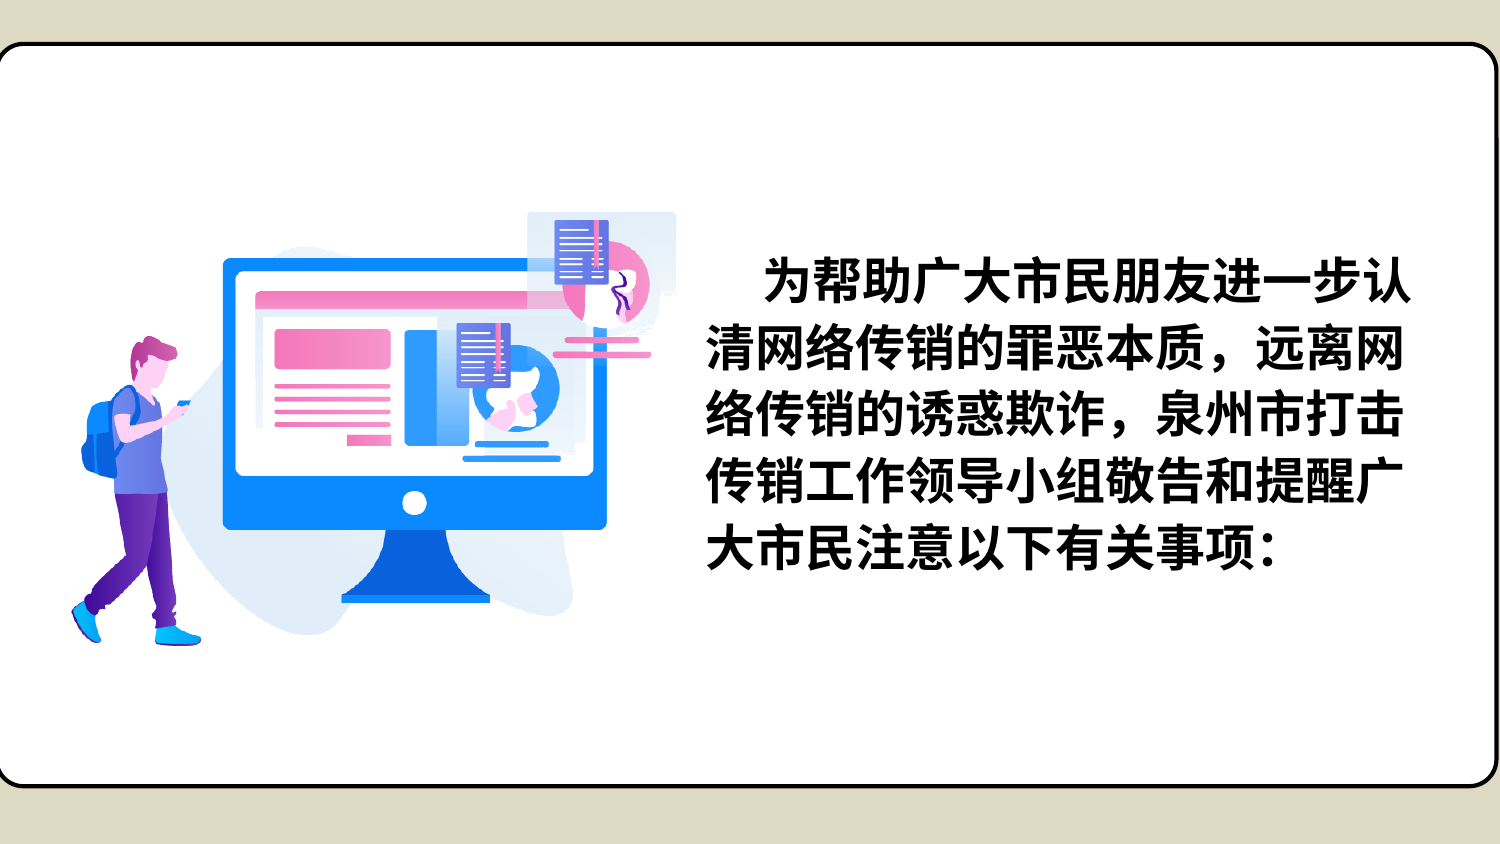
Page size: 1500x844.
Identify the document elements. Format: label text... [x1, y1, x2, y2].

text_box [0, 41, 1499, 789]
picture [52, 180, 697, 664]
text_box 为帮助广大市民朋友进一步认清网络传销的罪恶本质，远离网络传销的诱惑欺诈，泉州市打击传销工作领导小组敬告和提醒广大市民注意以下有关事项： [701, 235, 1441, 584]
